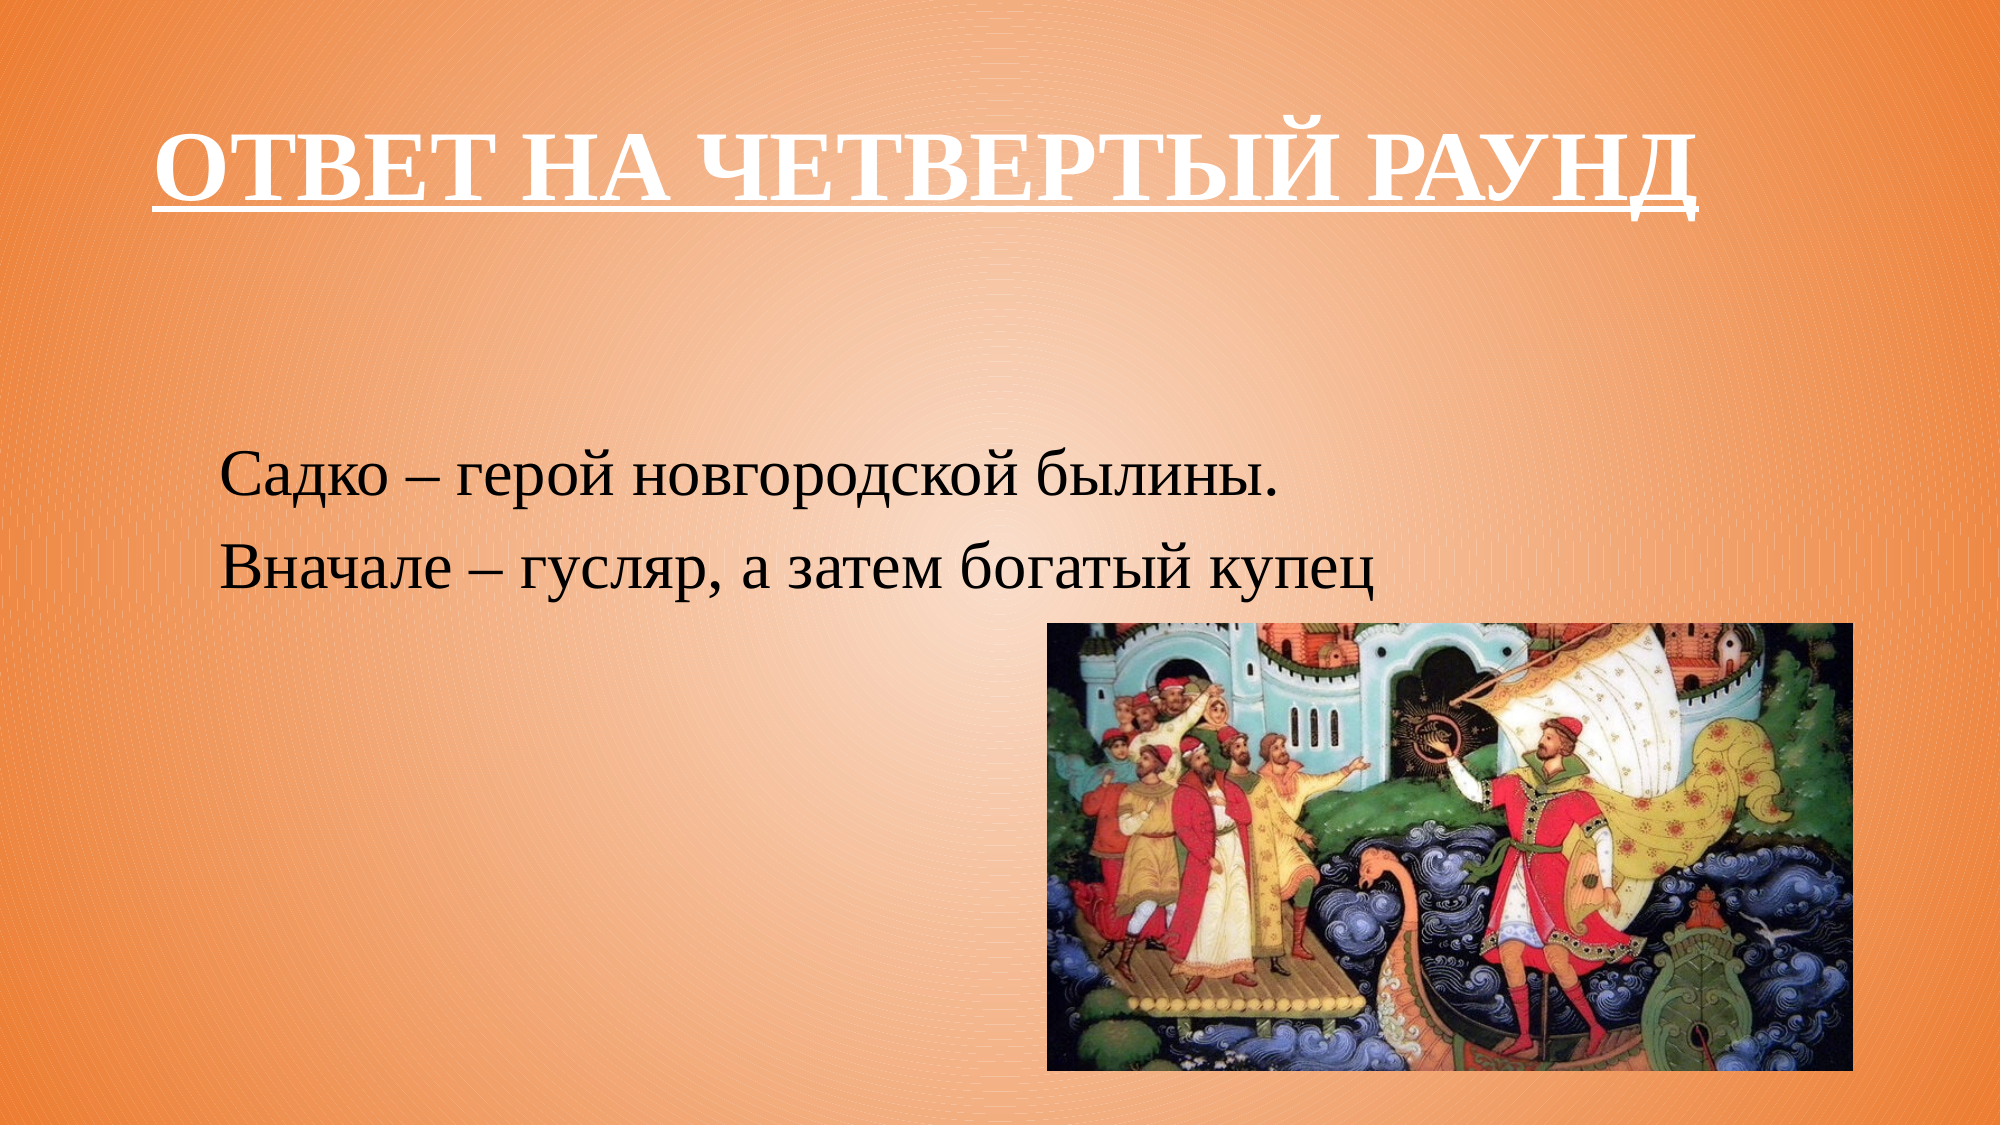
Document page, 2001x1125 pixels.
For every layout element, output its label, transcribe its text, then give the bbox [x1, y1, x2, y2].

title ОТВЕТ НА ЧЕТВЕРТЫЙ РАУНД [137, 59, 1863, 278]
list Садко – герой новгородской былины. Вначале – гусляр, а затем богатый купец [204, 339, 1891, 664]
picture [1047, 623, 1853, 1071]
